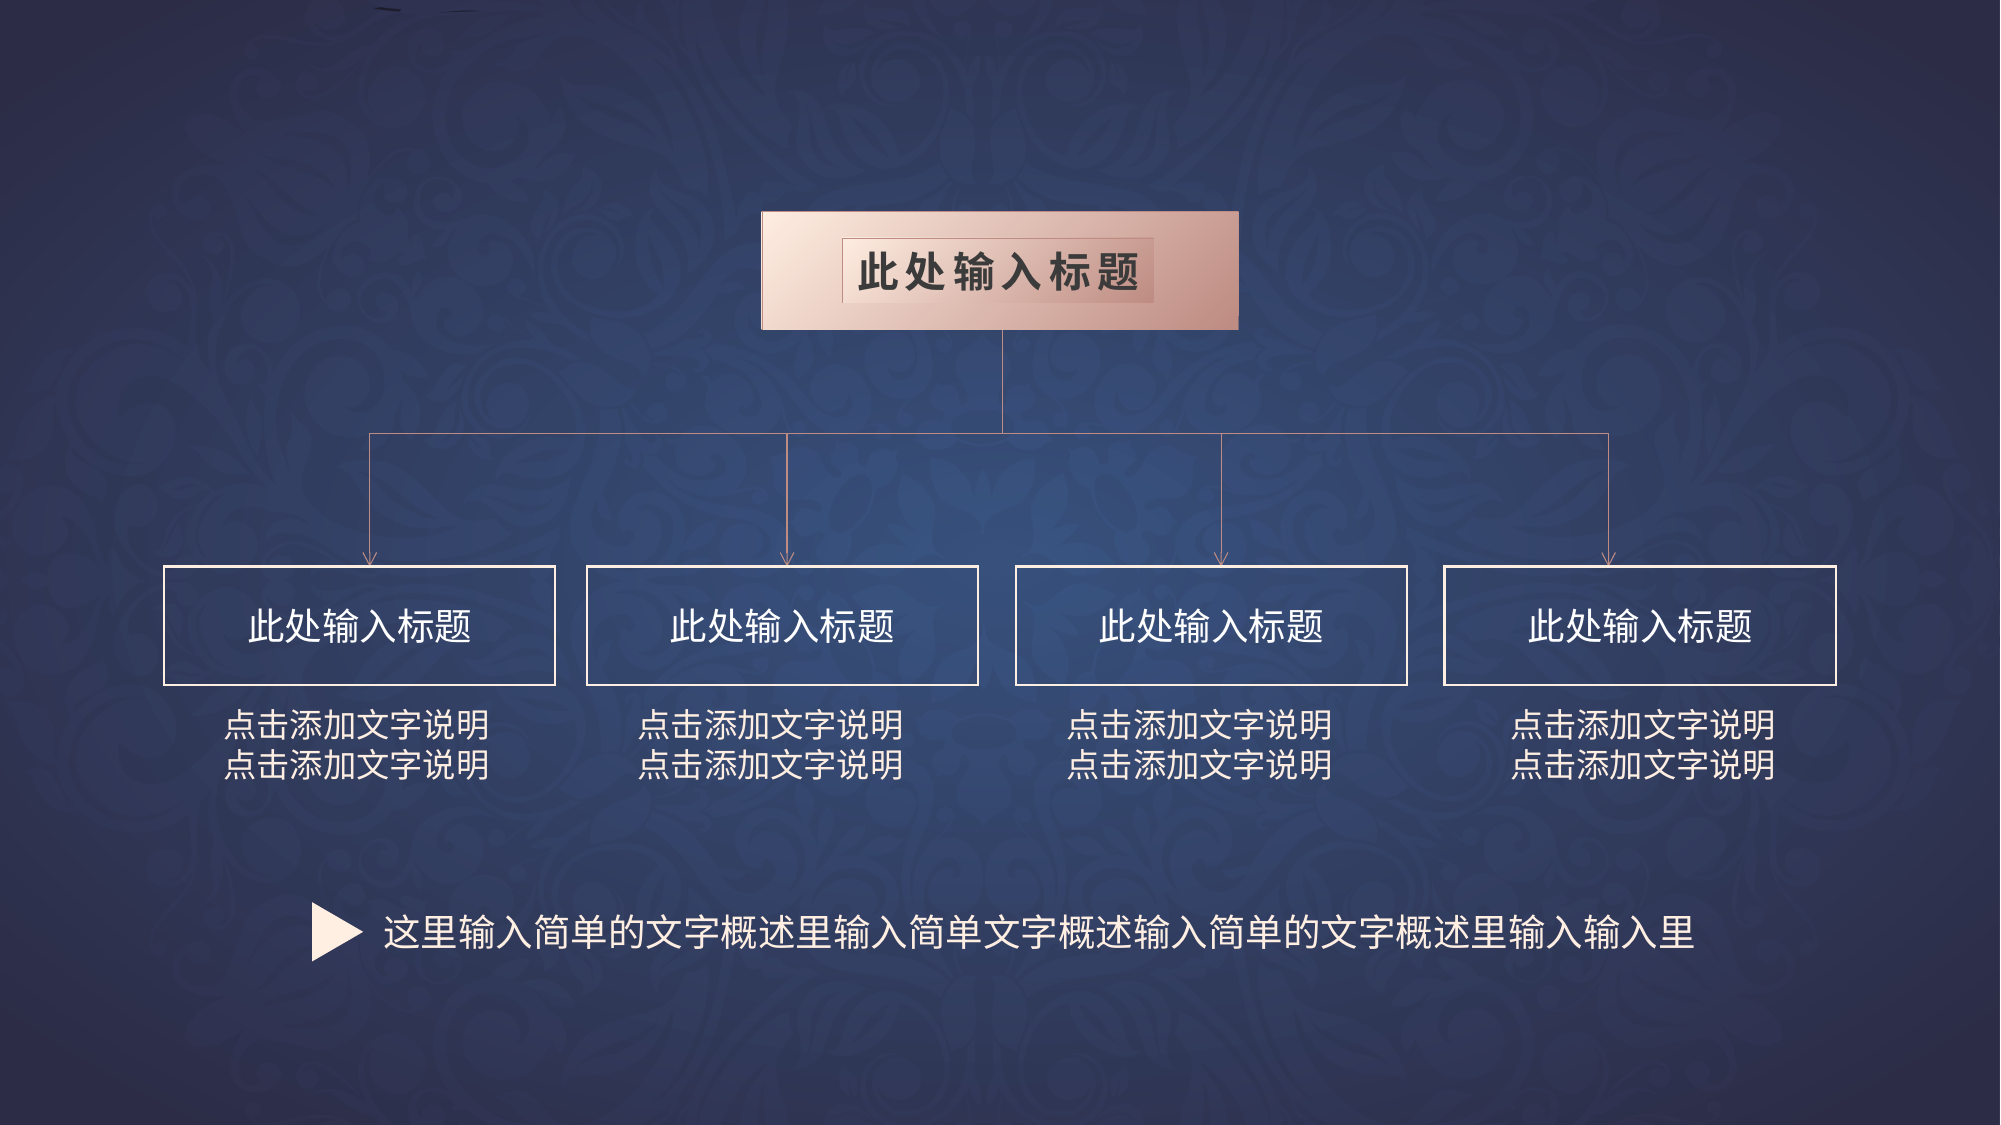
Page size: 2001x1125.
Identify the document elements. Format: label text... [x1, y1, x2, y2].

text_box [1444, 566, 1836, 685]
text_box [1015, 566, 1407, 685]
text_box 这里输入简单的文字概述里输入简单文字概述输入简单的文字概述里输入输入里 [368, 901, 1711, 962]
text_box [164, 566, 556, 685]
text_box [586, 566, 978, 685]
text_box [761, 211, 1239, 330]
picture [0, 0, 2000, 1125]
text_box 点击添加文字说明 点击添加文字说明 [622, 697, 919, 792]
text_box 点击添加文字说明 点击添加文字说明 [1051, 697, 1348, 792]
text_box [311, 900, 366, 964]
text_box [369, 329, 1609, 567]
text_box 点击添加文字说明 点击添加文字说明 [208, 697, 505, 792]
text_box 点击添加文字说明 点击添加文字说明 [1495, 697, 1792, 792]
